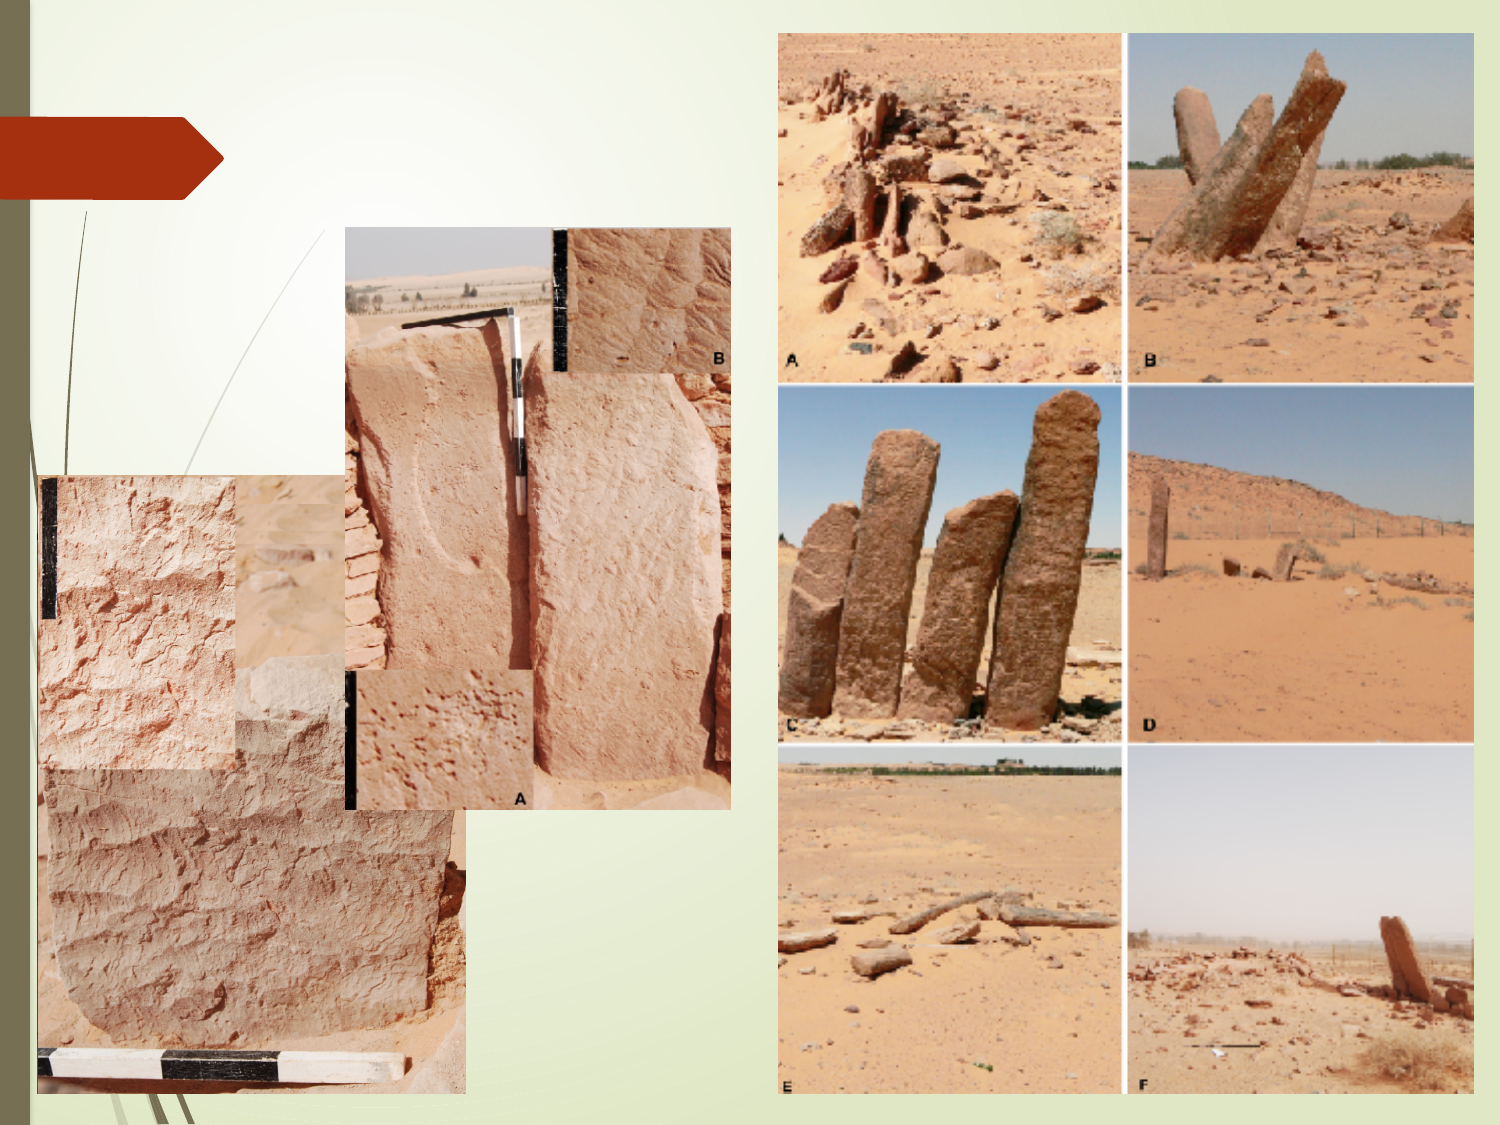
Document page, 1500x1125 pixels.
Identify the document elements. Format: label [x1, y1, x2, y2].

picture [36, 227, 731, 1094]
picture [777, 33, 1475, 1094]
